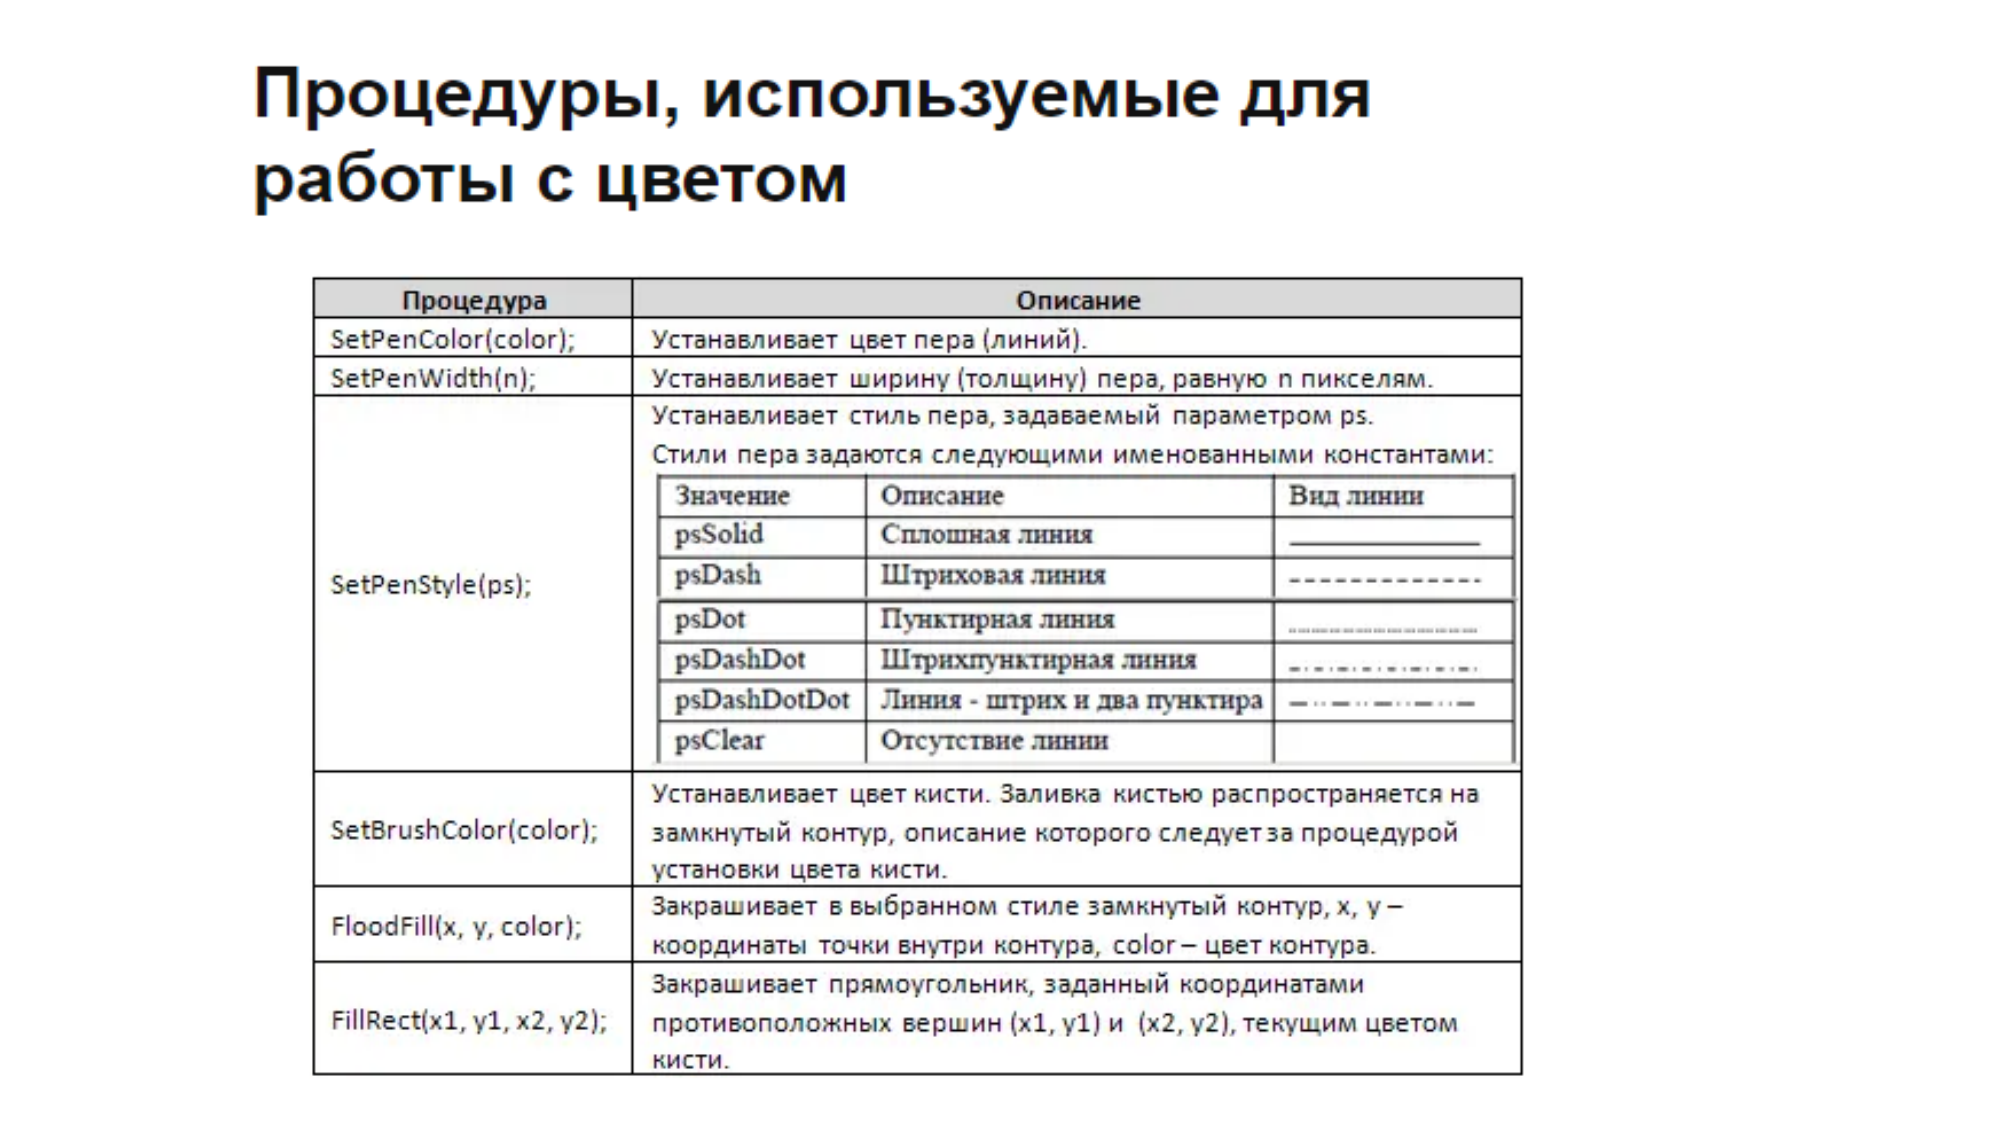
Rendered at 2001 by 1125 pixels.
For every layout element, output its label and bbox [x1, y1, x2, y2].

list [221, 59, 1550, 1109]
